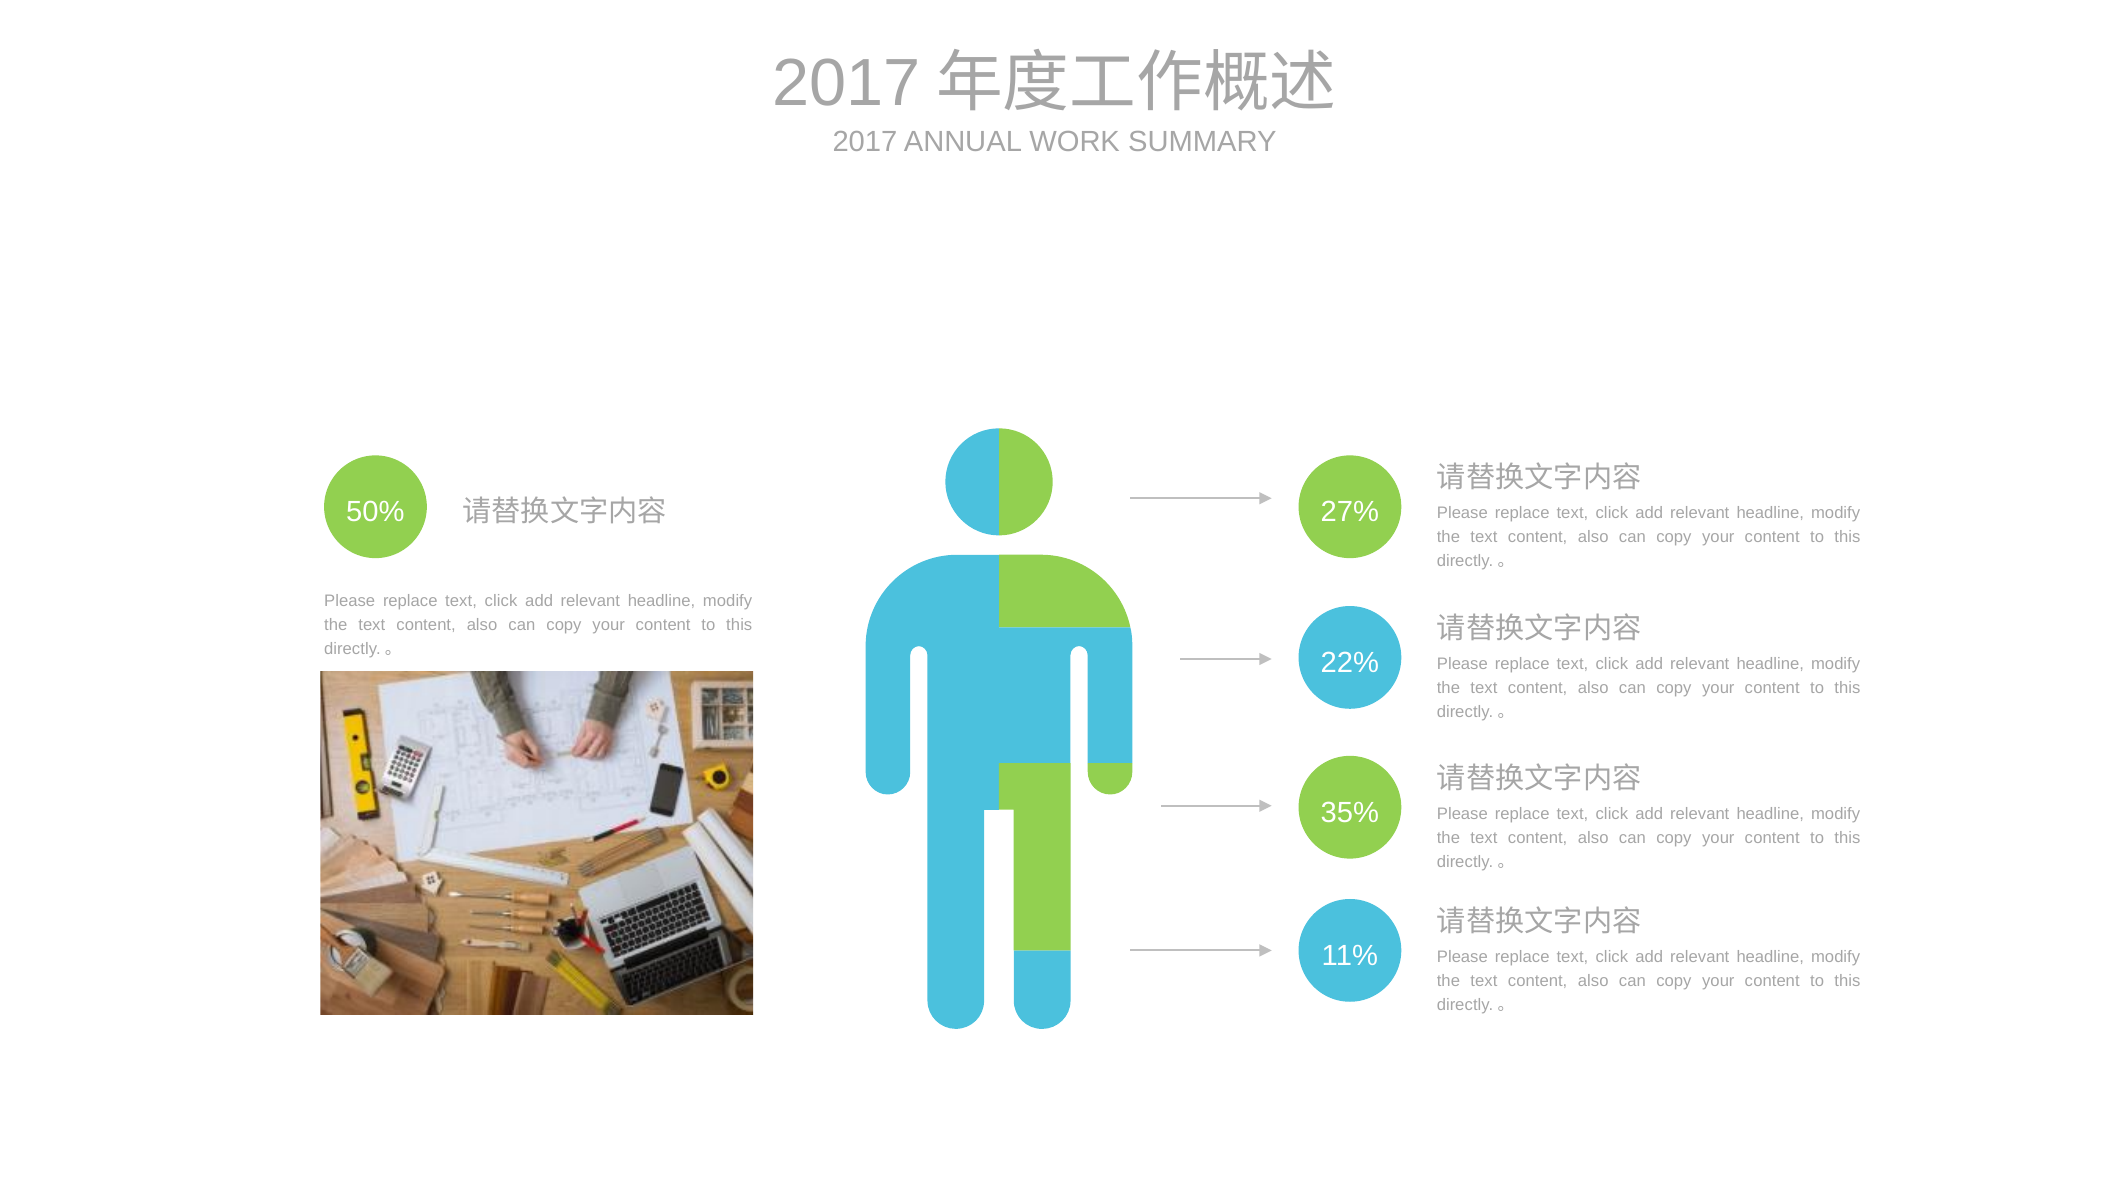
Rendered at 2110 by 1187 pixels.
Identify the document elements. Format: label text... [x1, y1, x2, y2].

text_box 请替换文字内容 [1436, 602, 1862, 645]
text_box Please replace text, click add relevant headline, modify the text content, also can copy your content to this directly.。 [1436, 798, 1862, 887]
text_box 50% [323, 454, 428, 560]
text_box Please replace text, click add relevant headline, modify the text content, also can copy your content to this directly.。 [1436, 941, 1862, 1030]
text_box Please replace text, click add relevant headline, modify the text content, also can copy your content to this directly.。 [324, 586, 754, 670]
text_box 2017 ANNUAL WORK SUMMARY [824, 122, 1285, 158]
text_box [865, 428, 999, 1029]
text_box [999, 628, 1133, 763]
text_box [998, 763, 1133, 951]
text_box 27% [1297, 454, 1403, 560]
text_box 11% [1297, 897, 1403, 1003]
text_box 22% [1297, 604, 1403, 710]
text_box [319, 670, 754, 1015]
text_box 2017年度工作概述 [730, 38, 1379, 119]
text_box 请替换文字内容 [1436, 895, 1862, 938]
text_box 请替换文字内容 [462, 485, 753, 528]
text_box 35% [1297, 754, 1403, 860]
text_box [1013, 951, 1071, 1029]
text_box 请替换文字内容 [1436, 752, 1862, 795]
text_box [999, 428, 1131, 628]
text_box Please replace text, click add relevant headline, modify the text content, also can copy your content to this directly.。 [1436, 498, 1862, 587]
text_box 请替换文字内容 [1436, 451, 1862, 494]
text_box Please replace text, click add relevant headline, modify the text content, also can copy your content to this directly.。 [1436, 648, 1862, 737]
